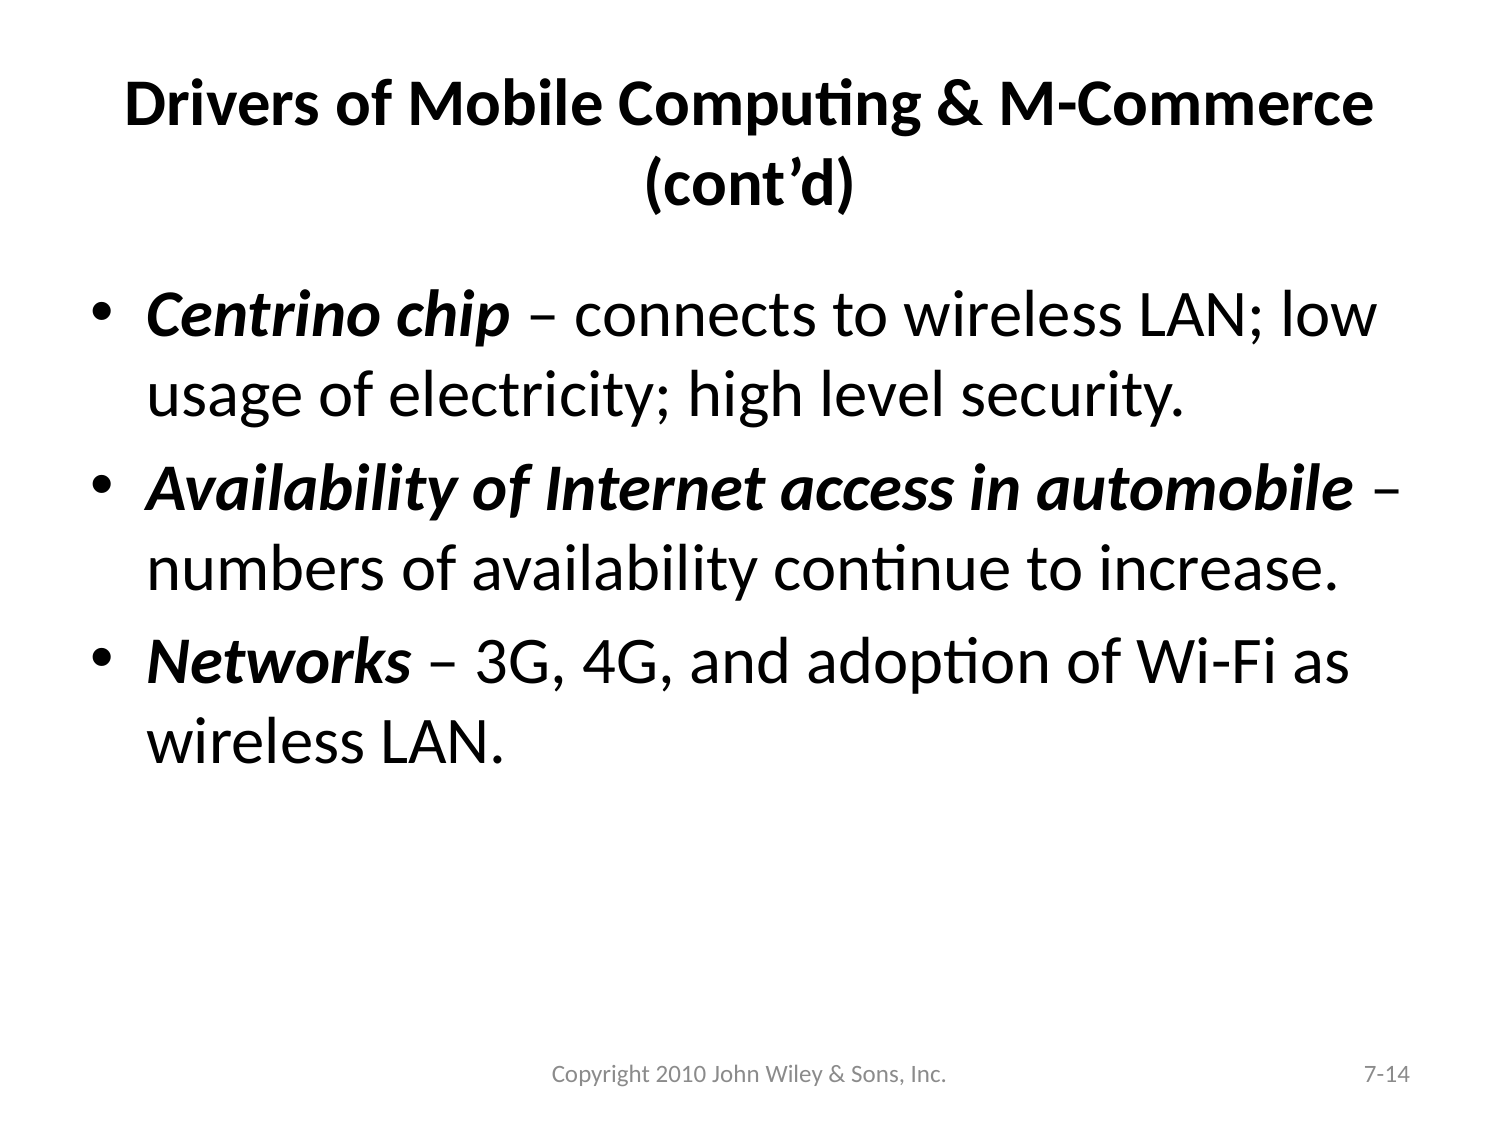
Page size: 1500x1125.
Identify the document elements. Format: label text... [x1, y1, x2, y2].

footer Copyright 2010 John Wiley & Sons, Inc. [512, 1042, 988, 1103]
title Drivers of Mobile Computing & M-Commerce (cont’d) [75, 45, 1425, 233]
slide_number 7-14 [1074, 1042, 1425, 1103]
list Centrino chip – connects to wireless LAN; low usage of electricity; high level security. Availability of Internet access in automobile – numbers of availability continue to increase. Networks – 3G, 4G, and adoption of Wi-Fi as wireless LAN. [75, 262, 1425, 1005]
